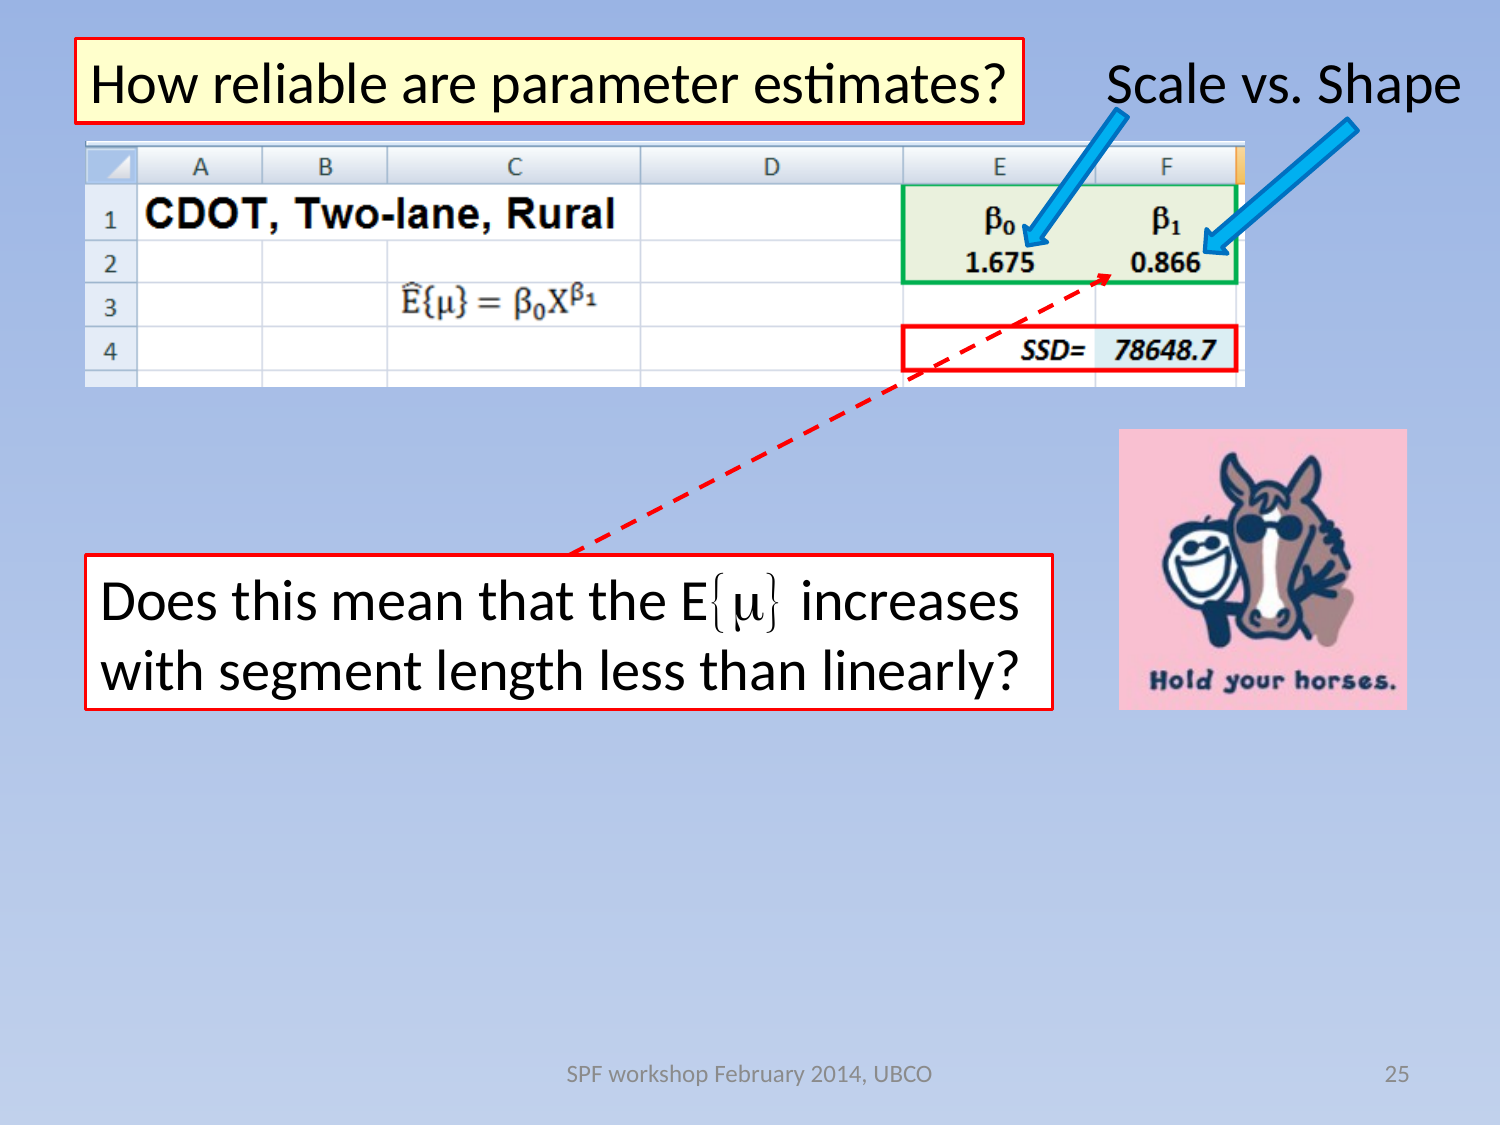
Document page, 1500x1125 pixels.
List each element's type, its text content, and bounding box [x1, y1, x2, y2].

picture [85, 141, 1246, 388]
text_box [568, 274, 1112, 556]
text_box Does this mean that the E{m} increases with segment length less than linearly? [85, 555, 1053, 710]
picture [1118, 429, 1408, 710]
text_box How reliable are parameter estimates? [75, 38, 1024, 124]
text_box [1091, 106, 1130, 140]
text_box [1251, 116, 1360, 226]
footer SPF workshop February 2014, UBCO [512, 1042, 988, 1103]
text_box Scale vs. Shape [1091, 38, 1478, 124]
slide_number 25 [1074, 1042, 1425, 1103]
